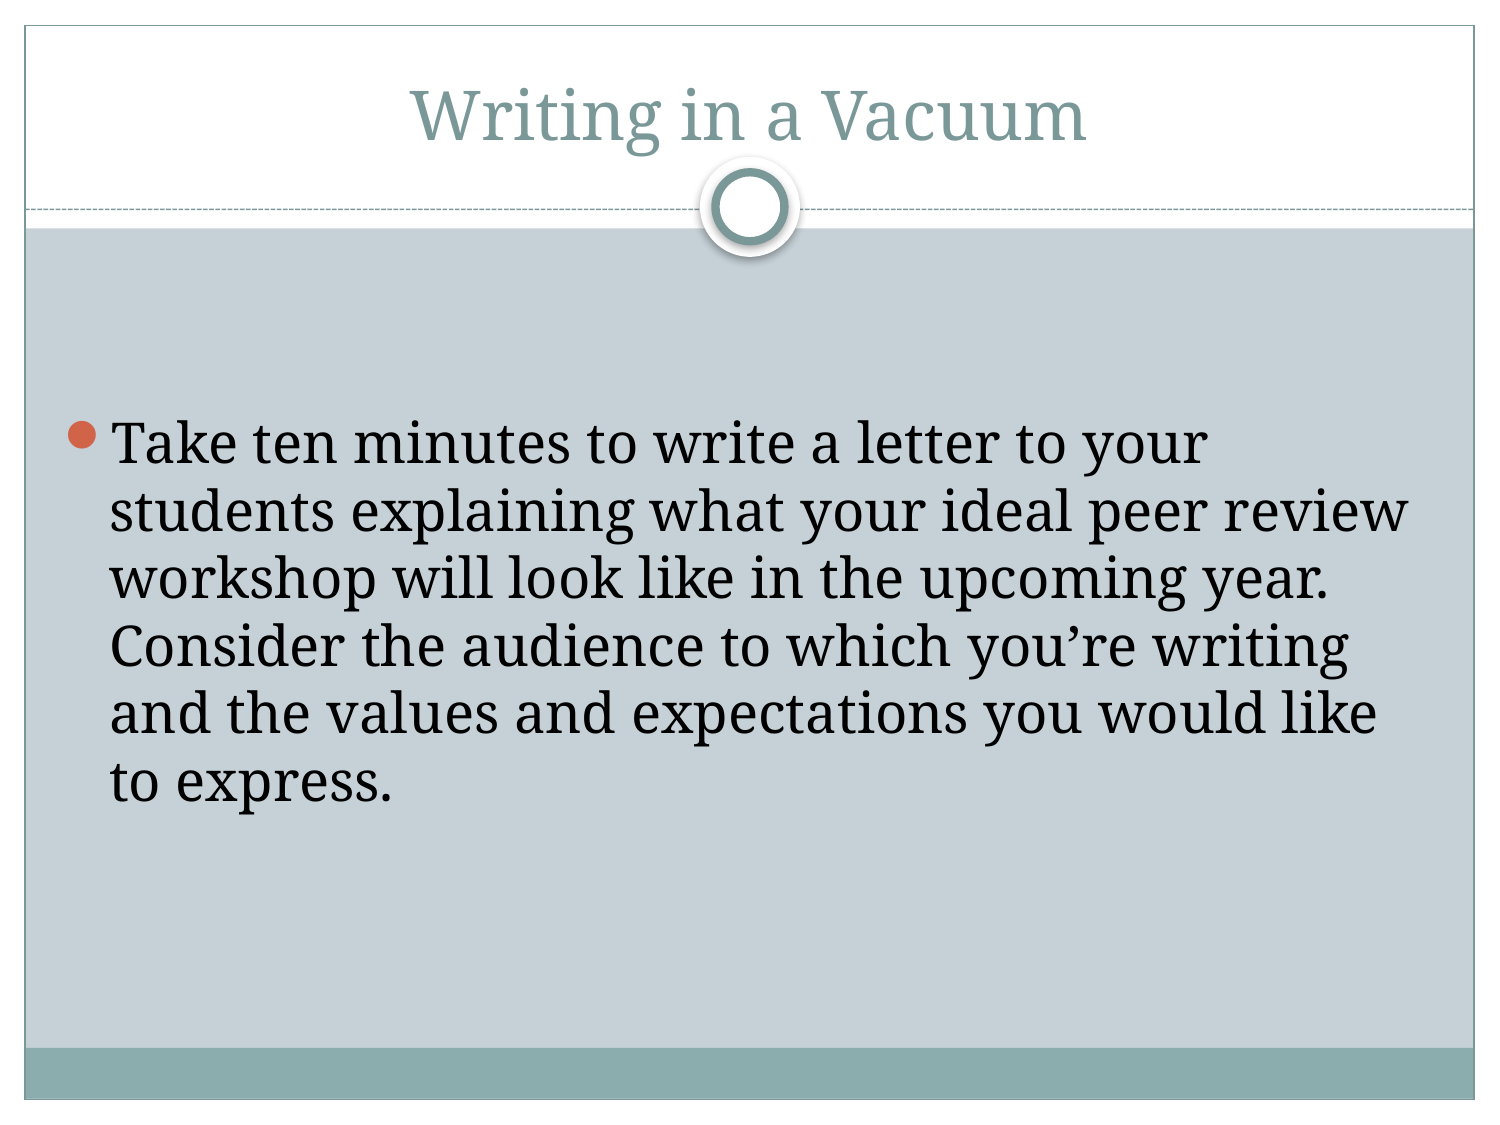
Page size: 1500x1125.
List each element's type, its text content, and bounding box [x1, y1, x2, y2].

list Take ten minutes to write a letter to your students explaining what your ideal peer review workshop will look like in the upcoming year. Consider the audience to which you’re writing and the values and expectations you would like to express. [49, 399, 1445, 1001]
title Writing in a Vacuum [49, 37, 1450, 162]
